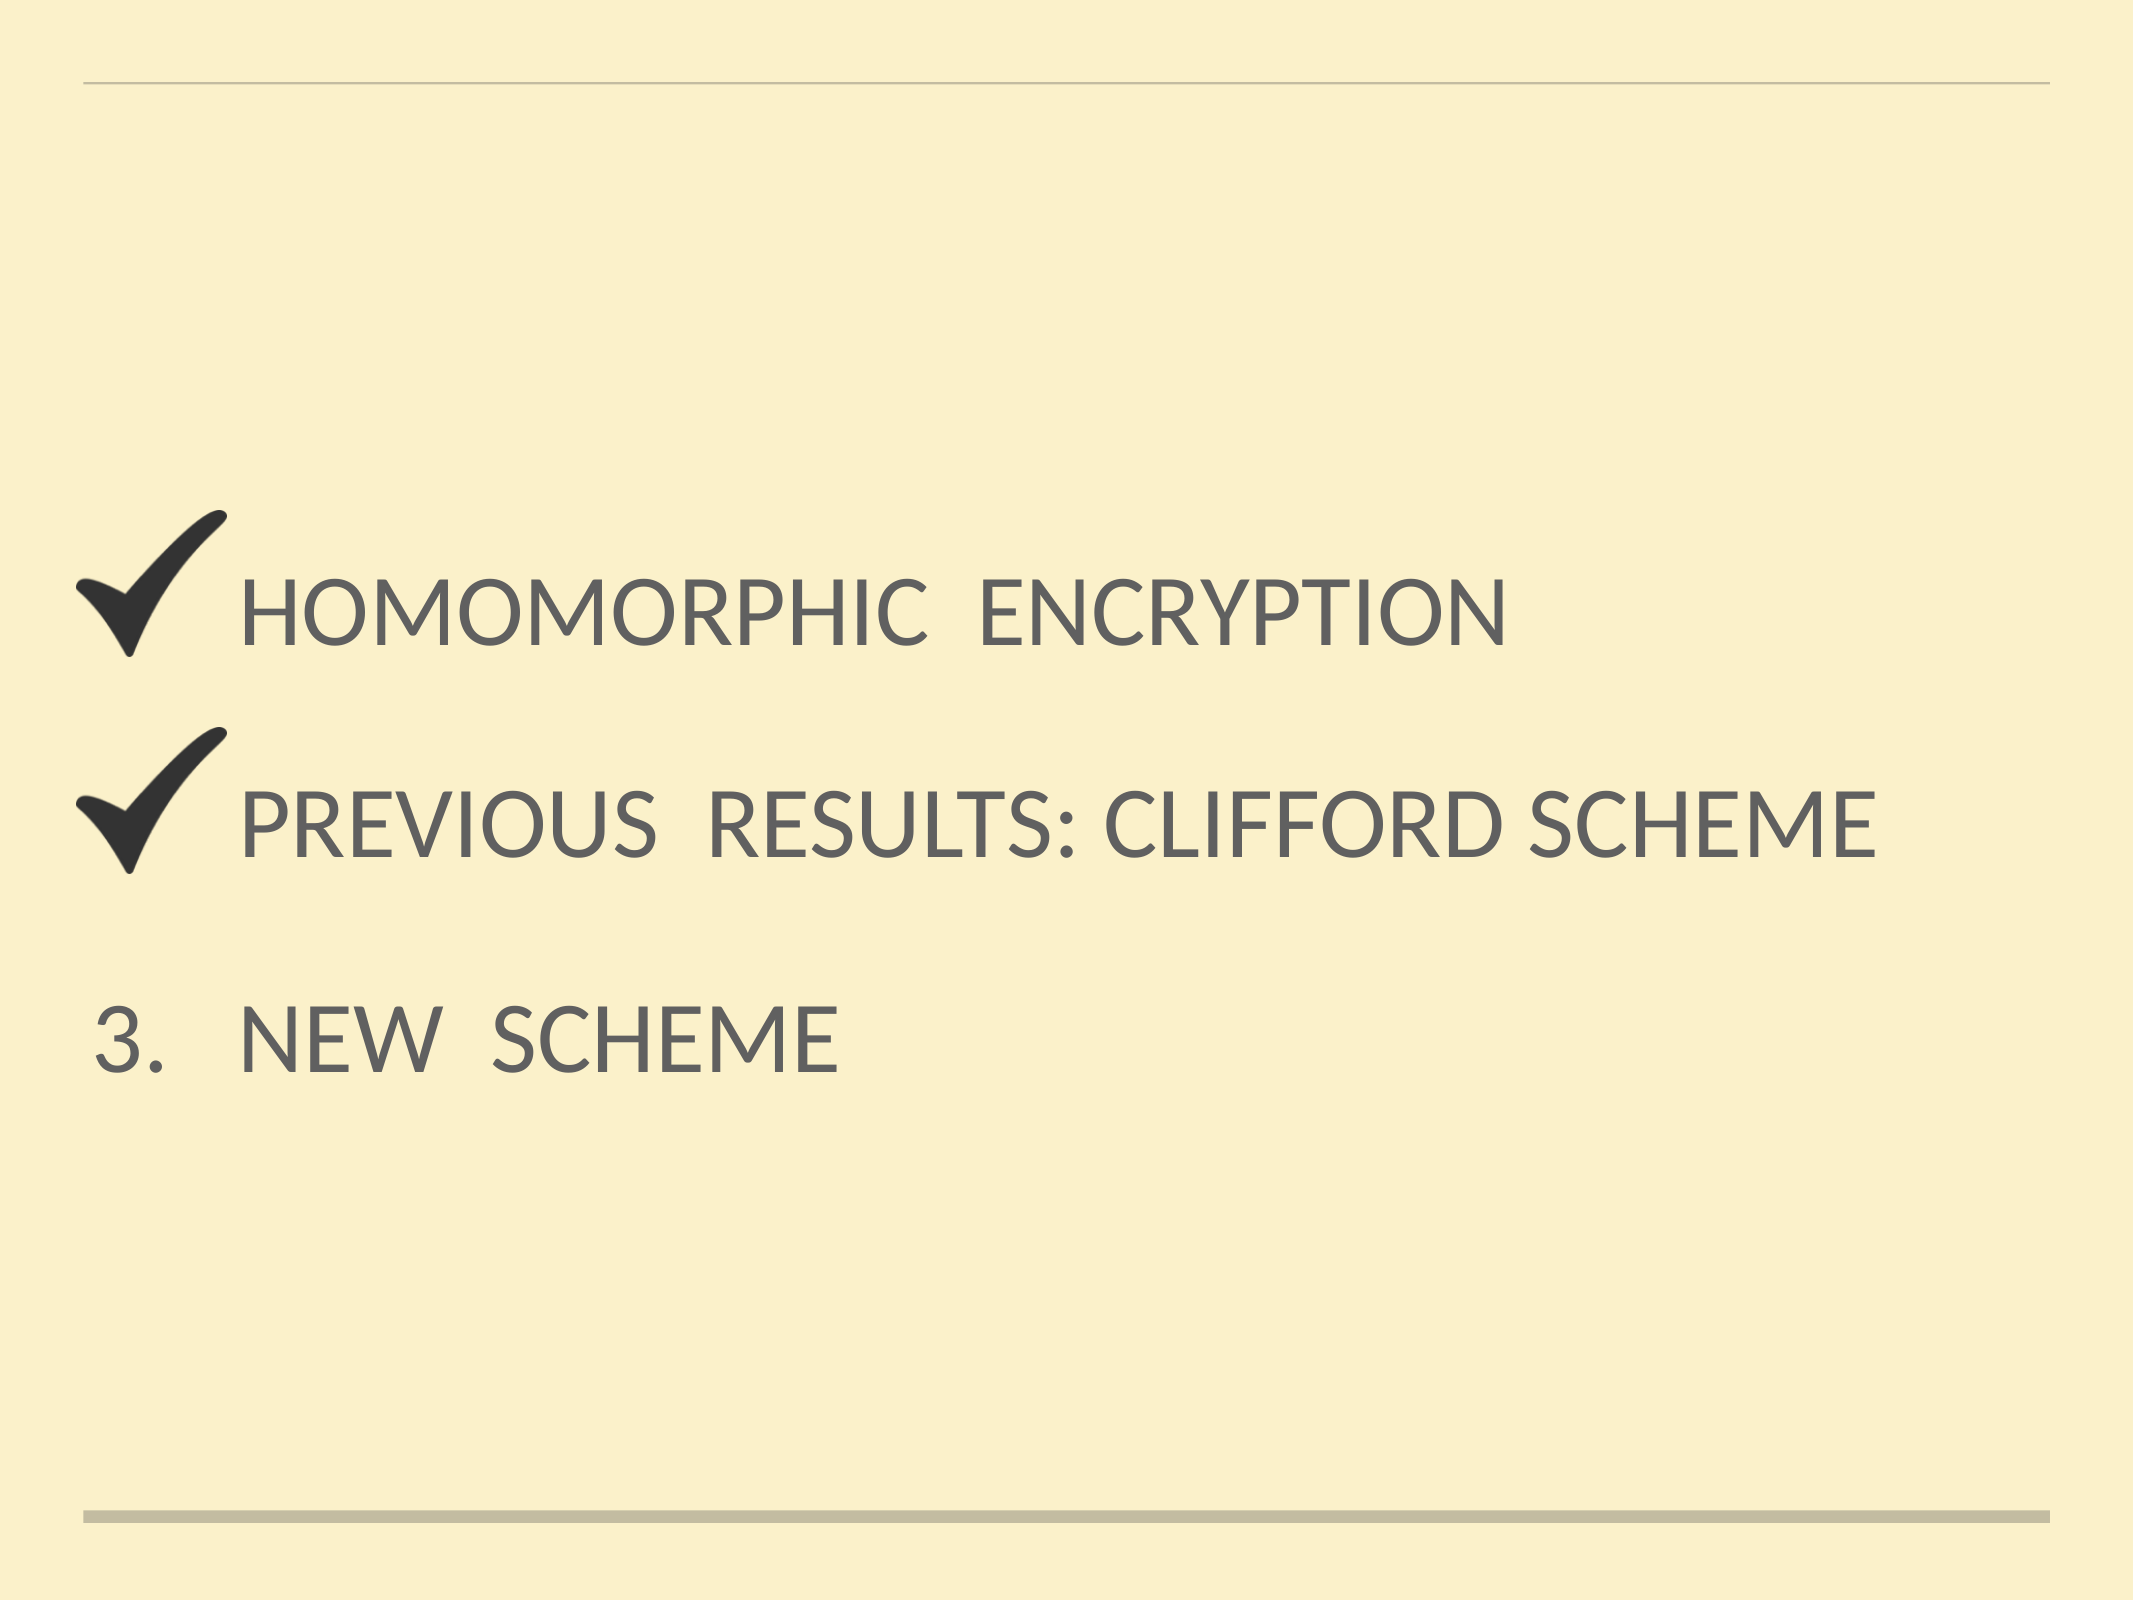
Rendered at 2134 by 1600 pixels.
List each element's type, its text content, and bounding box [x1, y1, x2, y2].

text_box 2. Previous results: Clifford Scheme [83, 658, 2050, 872]
text_box 3. New SCHEME [83, 872, 2050, 1207]
title 1. HOMOMORPHIc ENCRYPTION [82, 445, 2051, 780]
picture [75, 726, 228, 875]
picture [75, 510, 228, 659]
